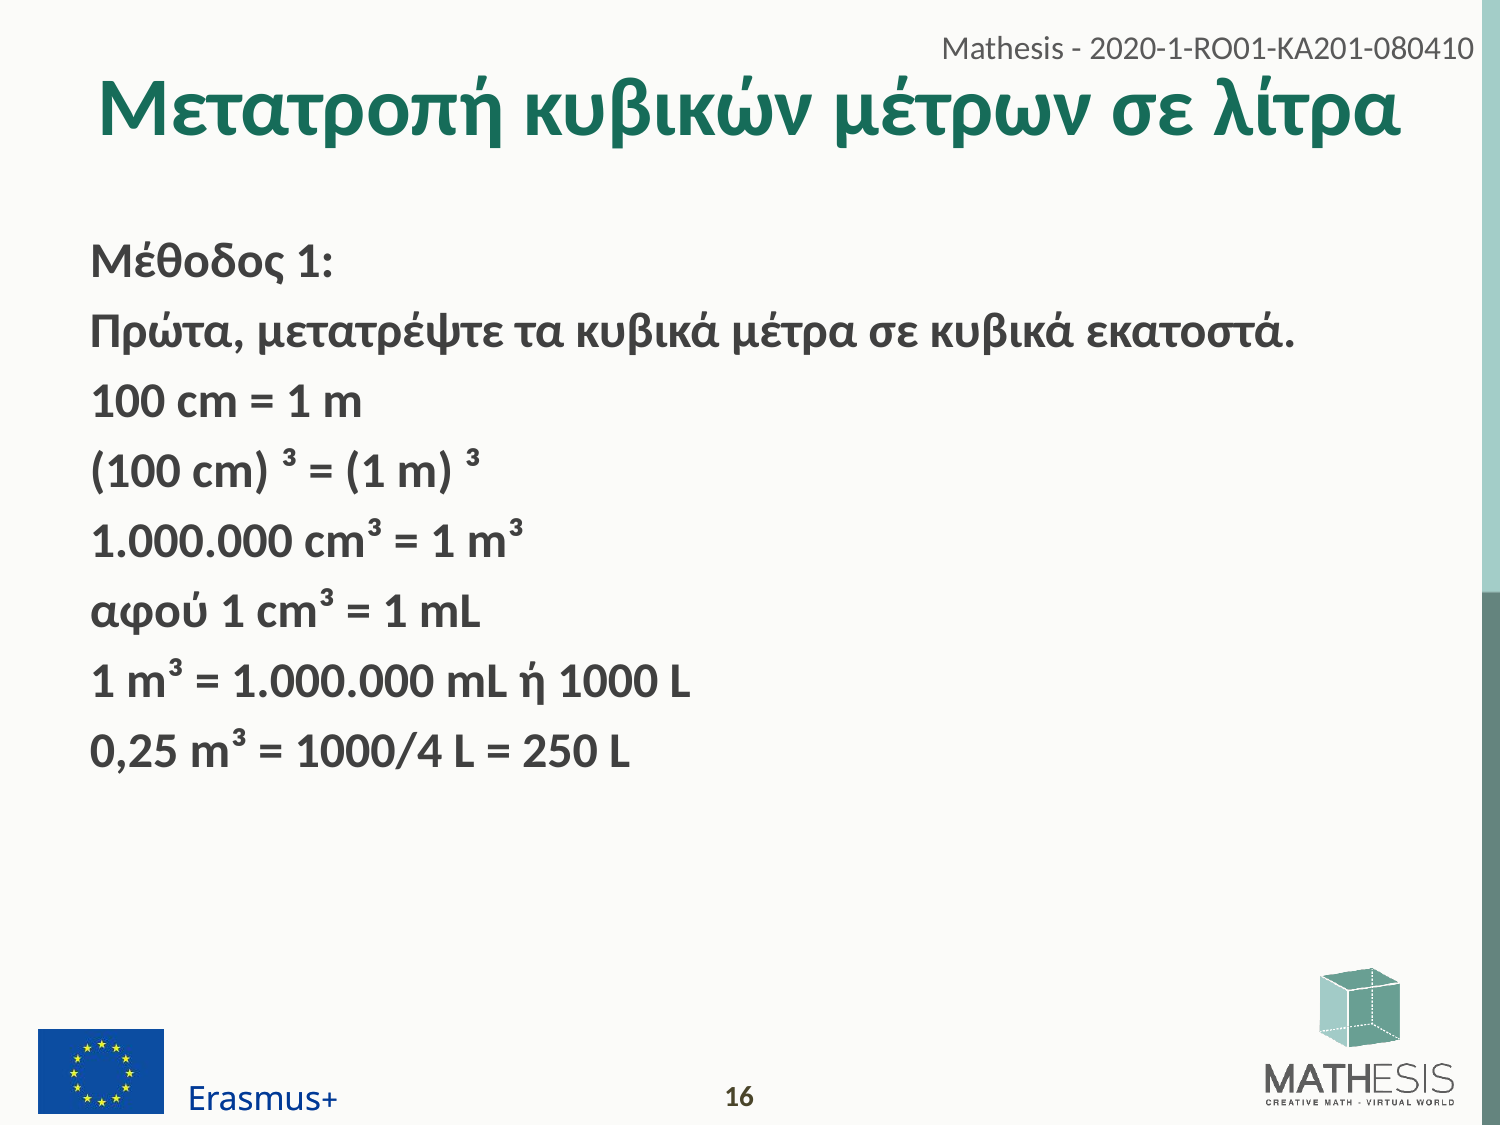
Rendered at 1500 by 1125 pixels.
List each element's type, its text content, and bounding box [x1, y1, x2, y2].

picture [38, 1029, 164, 1114]
title Μετατροπή κυβικών μέτρων σε λίτρα [75, 45, 1425, 219]
list Μέθοδος 1: Πρώτα, μετατρέψτε τα κυβικά μέτρα σε κυβικά εκατοστά. 100 cm = 1 m (100 cm) ³ = (1 m) ³ 1.000.000 cm³ = 1 m³ αφού 1 cm³ = 1 mL 1 m³ = 1.000.000 mL ή 1000 L 0,25 m³ = 1000/4 L = 250 L [75, 219, 1425, 963]
